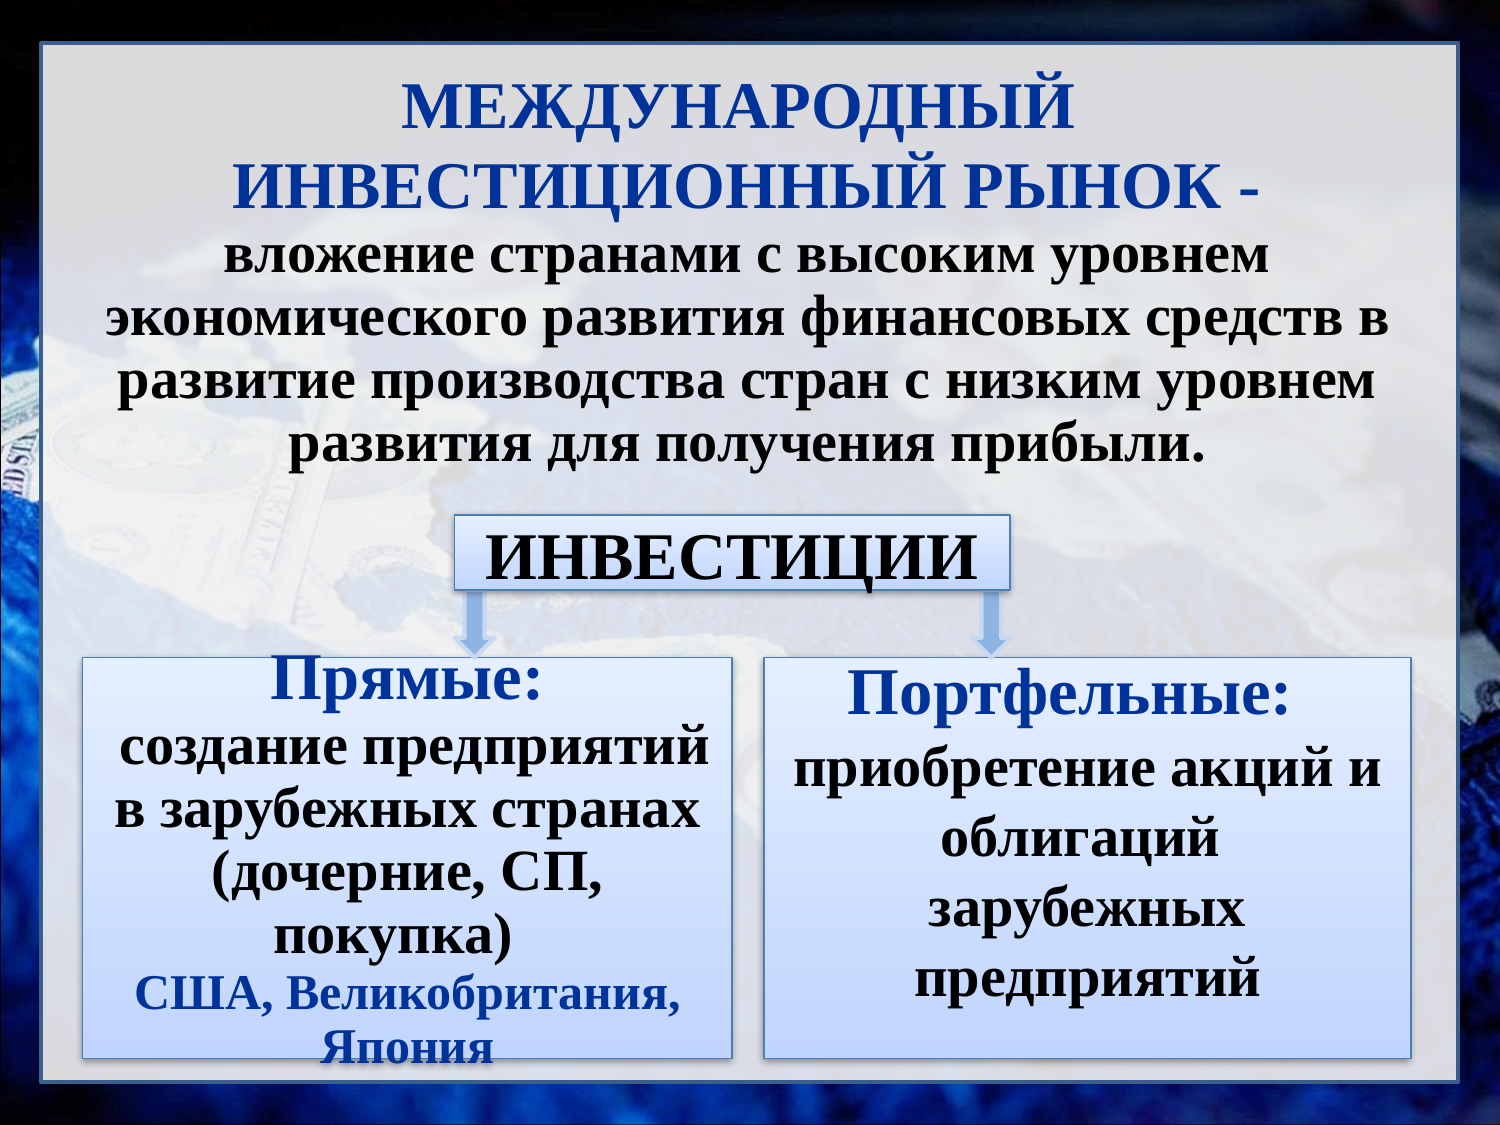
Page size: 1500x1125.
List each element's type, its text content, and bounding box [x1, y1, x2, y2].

text_box [452, 599, 497, 660]
text_box [969, 599, 1014, 660]
text_box Портфельные: приобретение акций и облигаций зарубежных предприятий [763, 657, 1412, 1059]
picture [0, 0, 1500, 1125]
text_box ИНВЕСТИЦИИ [454, 514, 1011, 591]
list МЕЖДУНАРОДНЫЙ ИНВЕСТИЦИОННЫЙ РЫНОК - вложение странами с высоким уровнем экономического развития финансовых средств в развитие производства стран с низким уровнем развития для получения прибыли. [64, 54, 1430, 1055]
text_box Прямые: создание предприятий в зарубежных странах (дочерние, СП, покупка) США, Великобритания, Япония [82, 657, 733, 1059]
